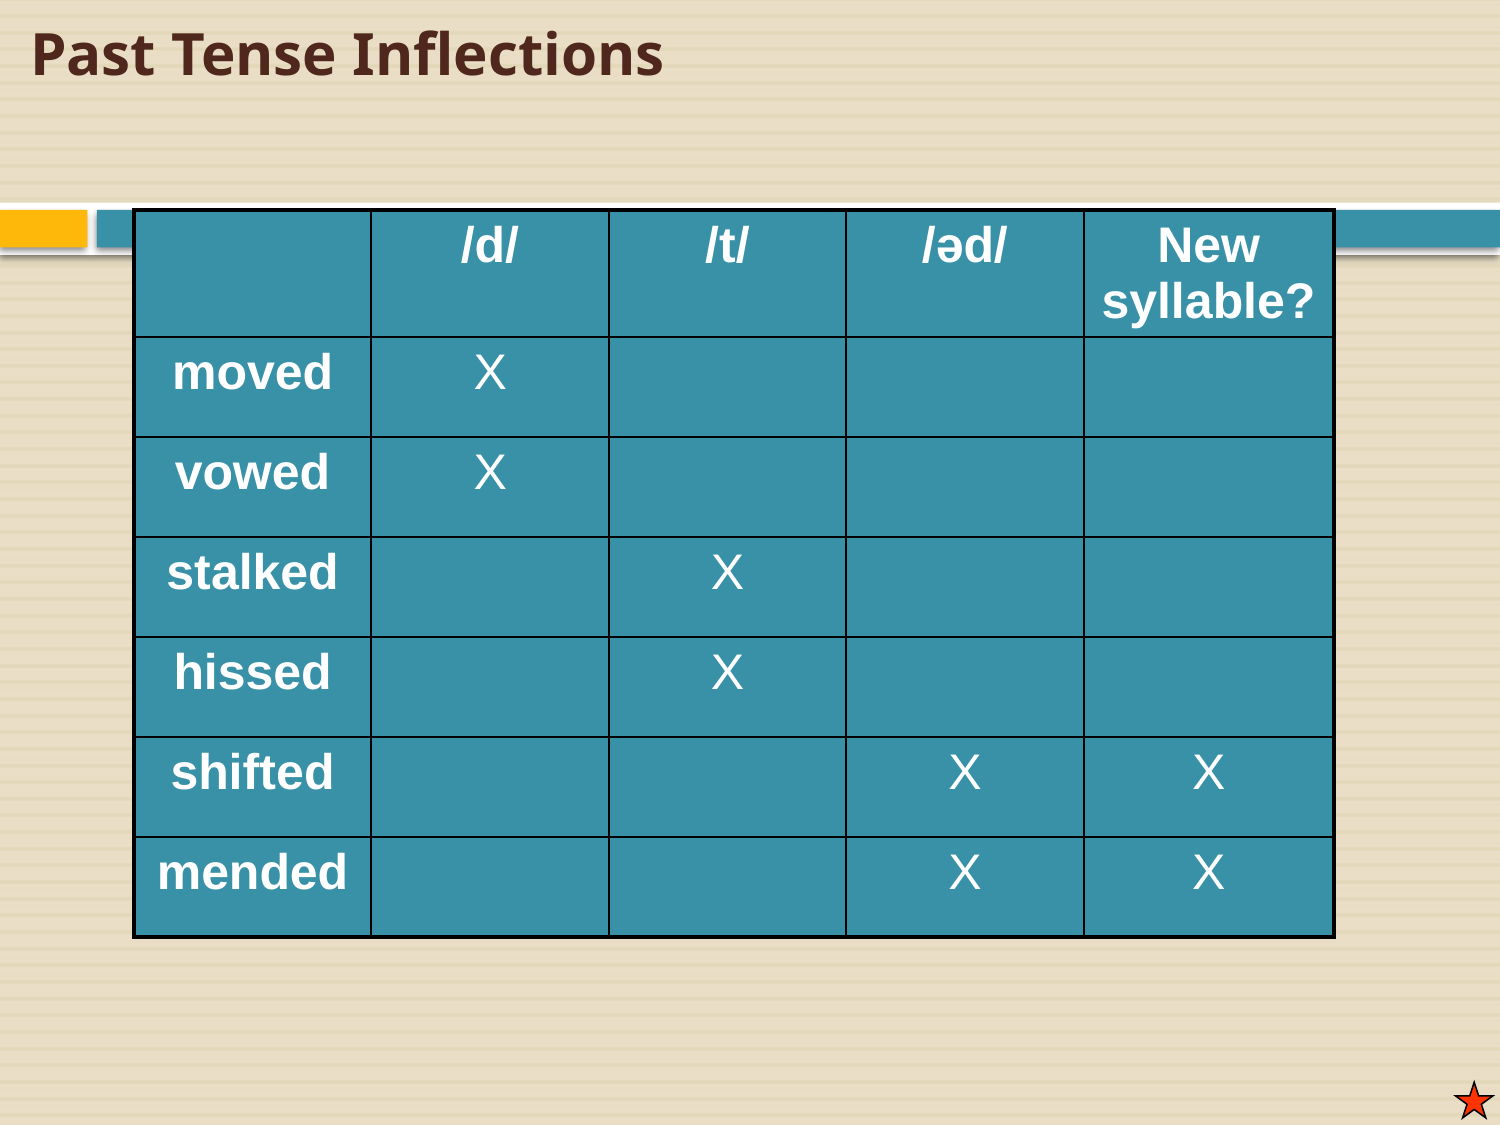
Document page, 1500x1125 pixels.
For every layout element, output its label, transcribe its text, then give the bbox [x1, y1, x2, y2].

table_header /t/ [610, 212, 845, 336]
table_header New syllable? [1085, 212, 1332, 336]
table_cell X [610, 638, 845, 736]
text_box [1455, 1082, 1493, 1118]
table_cell [1085, 538, 1332, 636]
table_cell X [610, 538, 845, 636]
table_cell X [1085, 838, 1332, 935]
table_cell X [372, 438, 608, 536]
table_header /d/ [372, 212, 608, 336]
table_cell [847, 638, 1083, 736]
table_cell shifted [136, 738, 370, 836]
table_cell X [847, 738, 1083, 836]
title Past Tense Inflections [0, 0, 701, 104]
table_cell [372, 538, 608, 636]
table_cell [372, 838, 608, 935]
table_cell [372, 638, 608, 736]
table_cell [847, 338, 1083, 436]
table_header [136, 212, 370, 336]
table_cell X [372, 338, 608, 436]
table_cell moved [136, 338, 370, 436]
table_cell [847, 438, 1083, 536]
table_cell mended [136, 838, 370, 935]
table_cell hissed [136, 638, 370, 736]
table_header /əd/ [847, 212, 1083, 336]
table_cell vowed [136, 438, 370, 536]
table_cell X [847, 838, 1083, 935]
table_cell [610, 838, 845, 935]
table_cell stalked [136, 538, 370, 636]
table_cell [372, 738, 608, 836]
table_cell [1085, 338, 1332, 436]
table_cell X [1085, 738, 1332, 836]
table_cell [610, 738, 845, 836]
table_cell [1085, 438, 1332, 536]
table_cell [610, 438, 845, 536]
table_cell [847, 538, 1083, 636]
table_cell [610, 338, 845, 436]
table_cell [1085, 638, 1332, 736]
